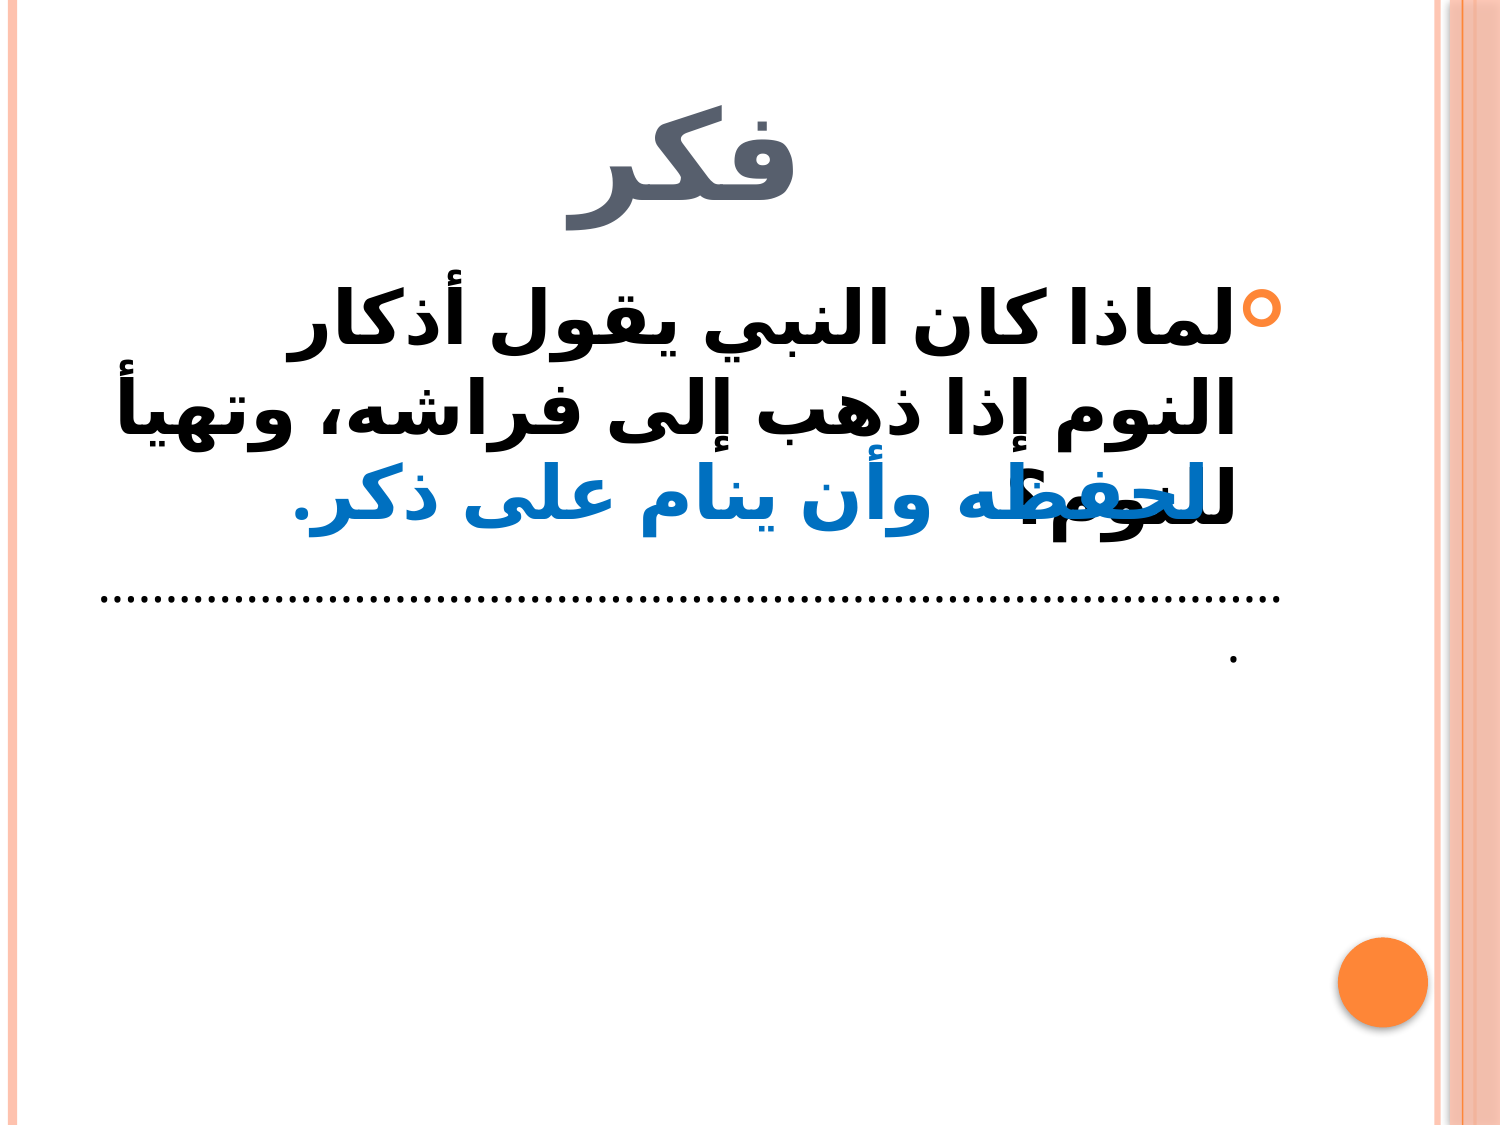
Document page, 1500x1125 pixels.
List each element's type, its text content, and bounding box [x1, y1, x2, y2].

title فكر [75, 45, 1300, 233]
text_box لحفظه وأن ينام على ذكر. [187, 437, 1225, 543]
list لماذا كان النبي يقول أذكار النوم إذا ذهب إلى فراشه، وتهيأ للنوم؟ ......................................................................................... [75, 262, 1300, 1062]
